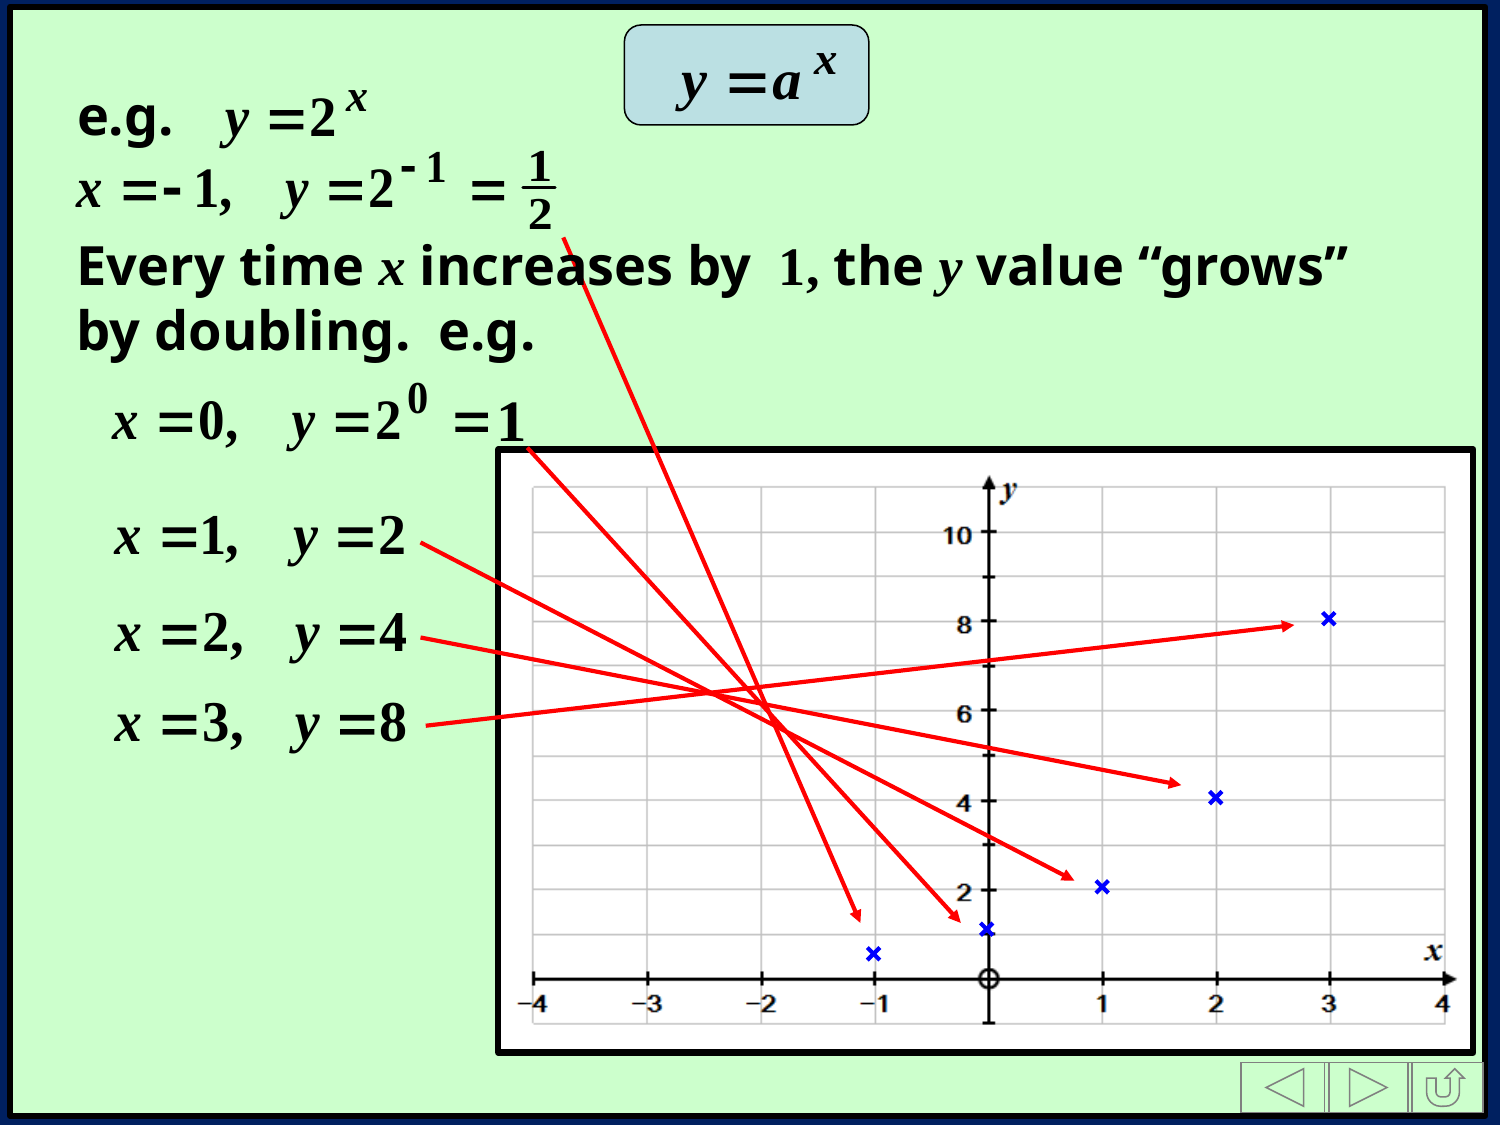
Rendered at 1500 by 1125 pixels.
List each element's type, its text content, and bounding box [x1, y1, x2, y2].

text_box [980, 922, 994, 936]
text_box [1095, 880, 1109, 894]
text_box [99, 502, 273, 580]
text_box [61, 133, 505, 233]
picture [501, 452, 1471, 1050]
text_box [275, 502, 412, 580]
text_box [277, 689, 414, 767]
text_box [867, 947, 881, 961]
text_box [1209, 791, 1223, 805]
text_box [1322, 612, 1336, 626]
text_box Every time x increases by 1, the y value “grows” by doubling. e.g. [61, 223, 1375, 369]
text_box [62, 62, 376, 162]
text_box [99, 689, 276, 767]
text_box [510, 133, 566, 238]
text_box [277, 599, 414, 677]
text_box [97, 364, 492, 464]
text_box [99, 599, 276, 677]
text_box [489, 388, 533, 449]
